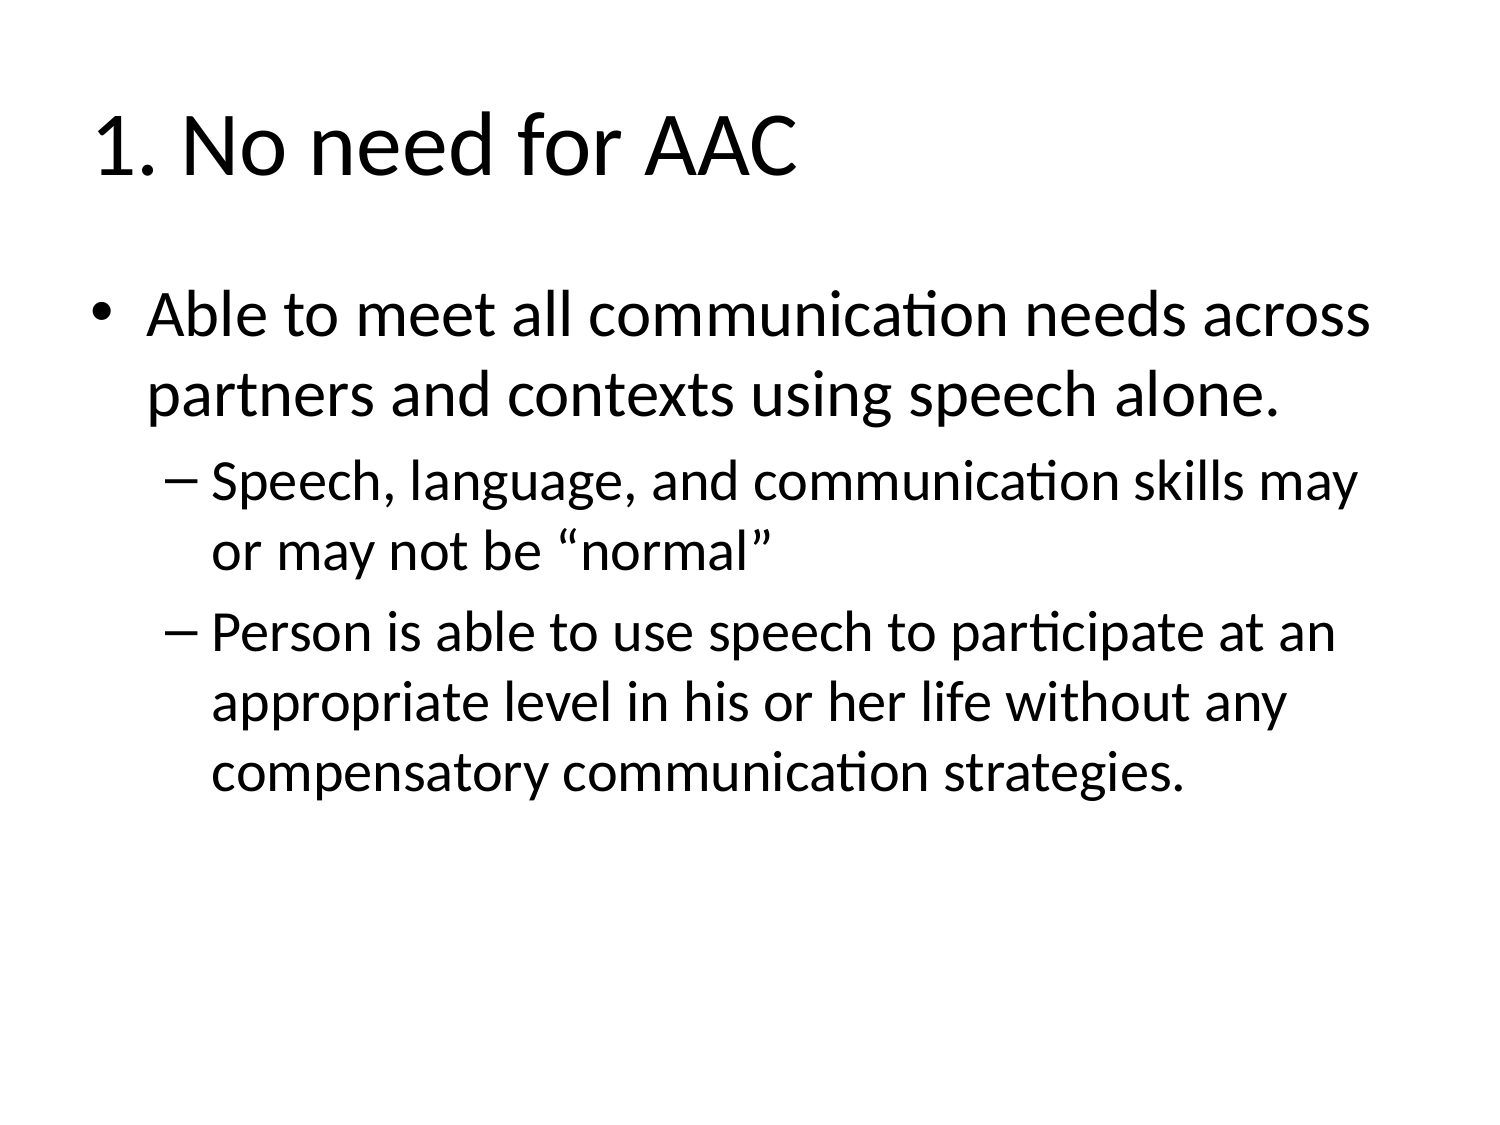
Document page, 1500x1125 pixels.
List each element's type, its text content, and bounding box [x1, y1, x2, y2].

title 1. No need for AAC [75, 45, 1425, 233]
list Able to meet all communication needs across partners and contexts using speech alone. Speech, language, and communication skills may or may not be “normal” Person is able to use speech to participate at an appropriate level in his or her life without any compensatory communication strategies. [75, 262, 1425, 1005]
